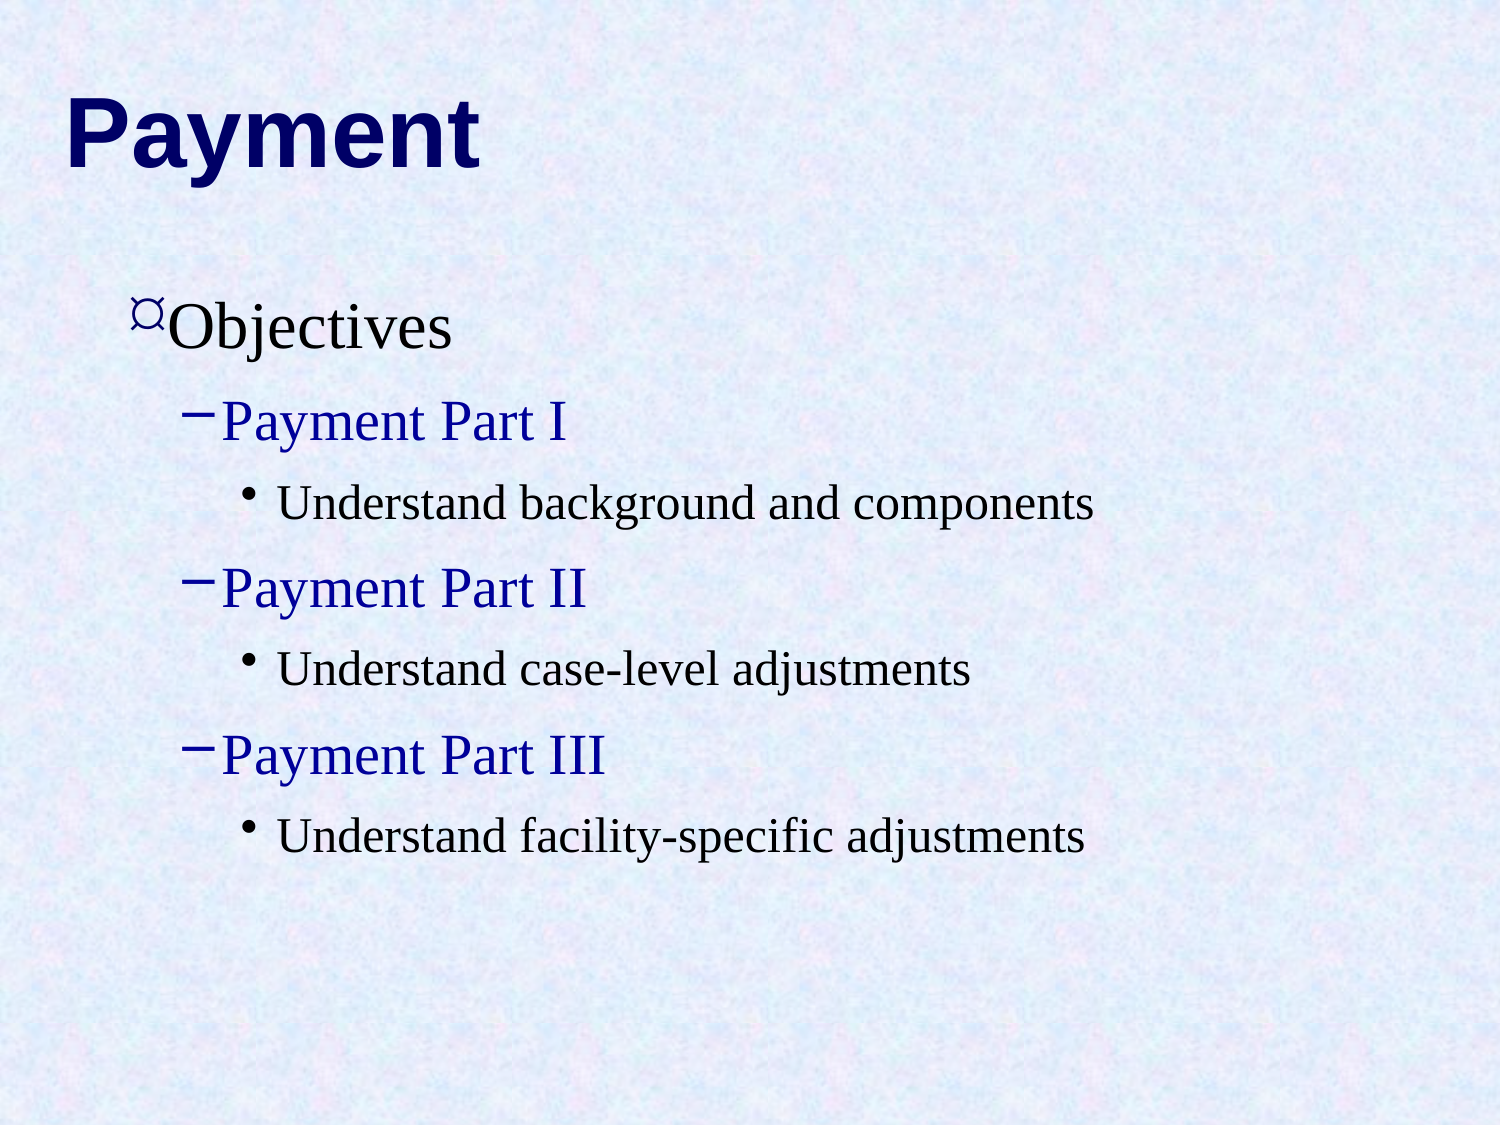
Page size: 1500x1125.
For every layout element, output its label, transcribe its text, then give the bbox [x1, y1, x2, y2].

list Objectives Payment Part I Understand background and components Payment Part II Understand case-level adjustments Payment Part III Understand facility-specific adjustments [112, 275, 1375, 1050]
title Payment [50, 37, 1450, 238]
